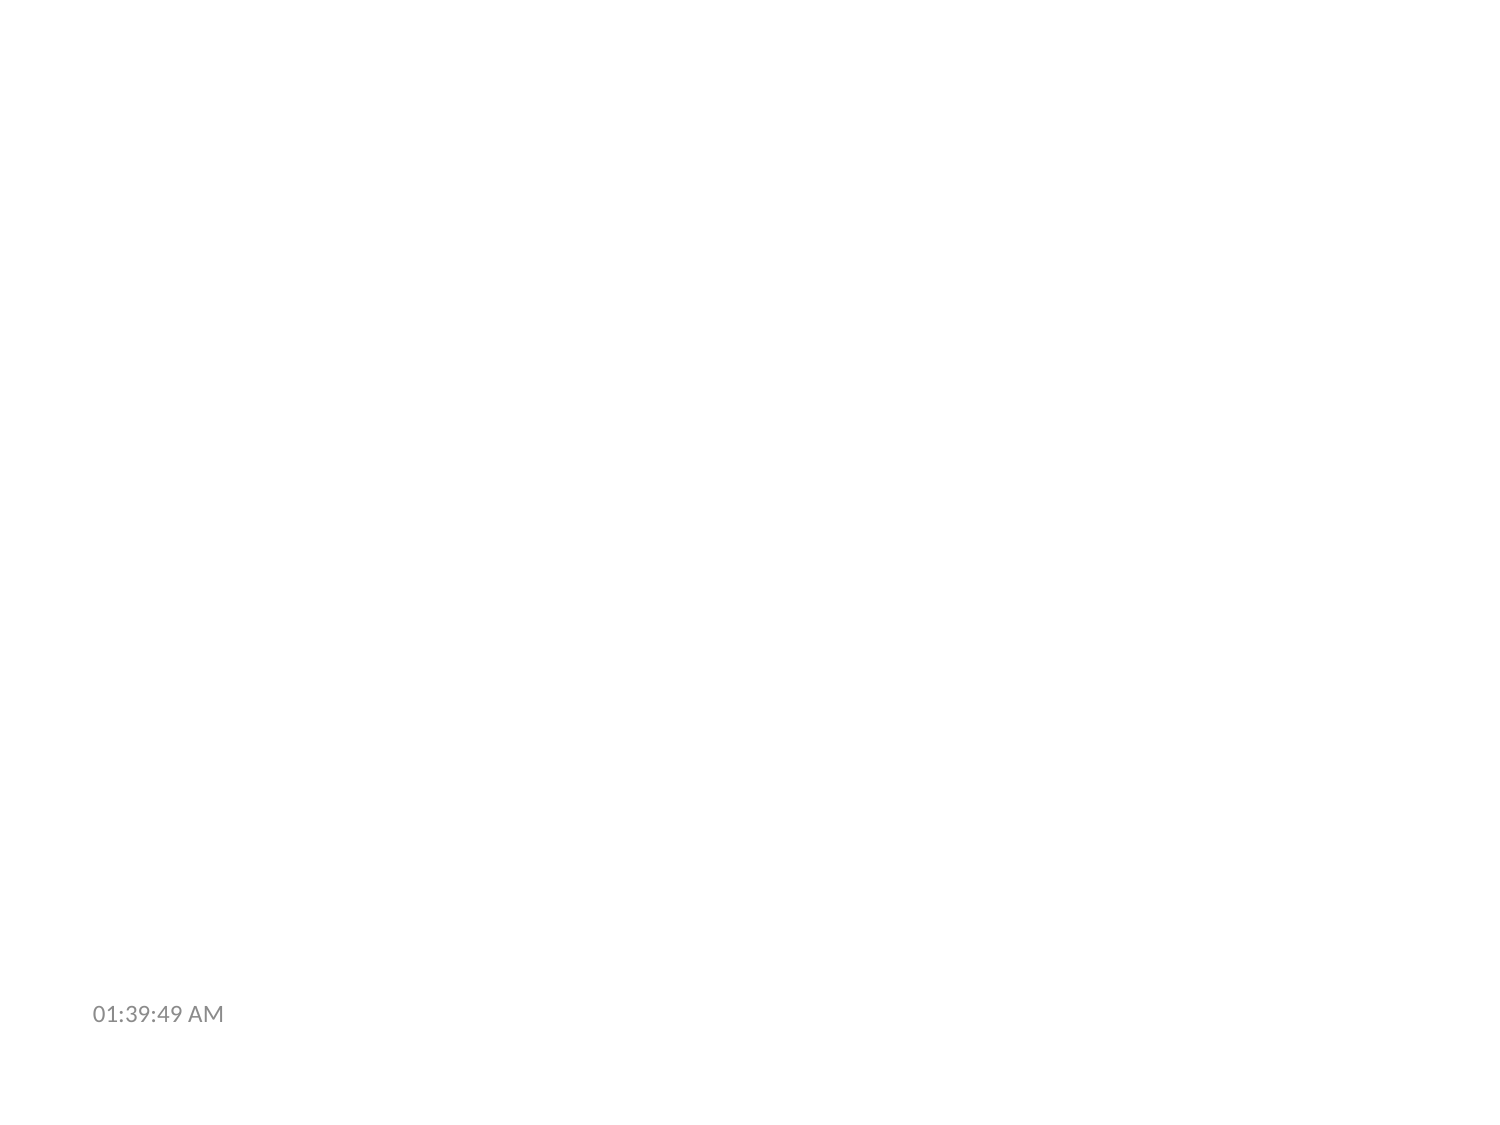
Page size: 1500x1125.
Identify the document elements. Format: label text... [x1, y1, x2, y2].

text_box 3:35:09 PM [77, 982, 428, 1043]
